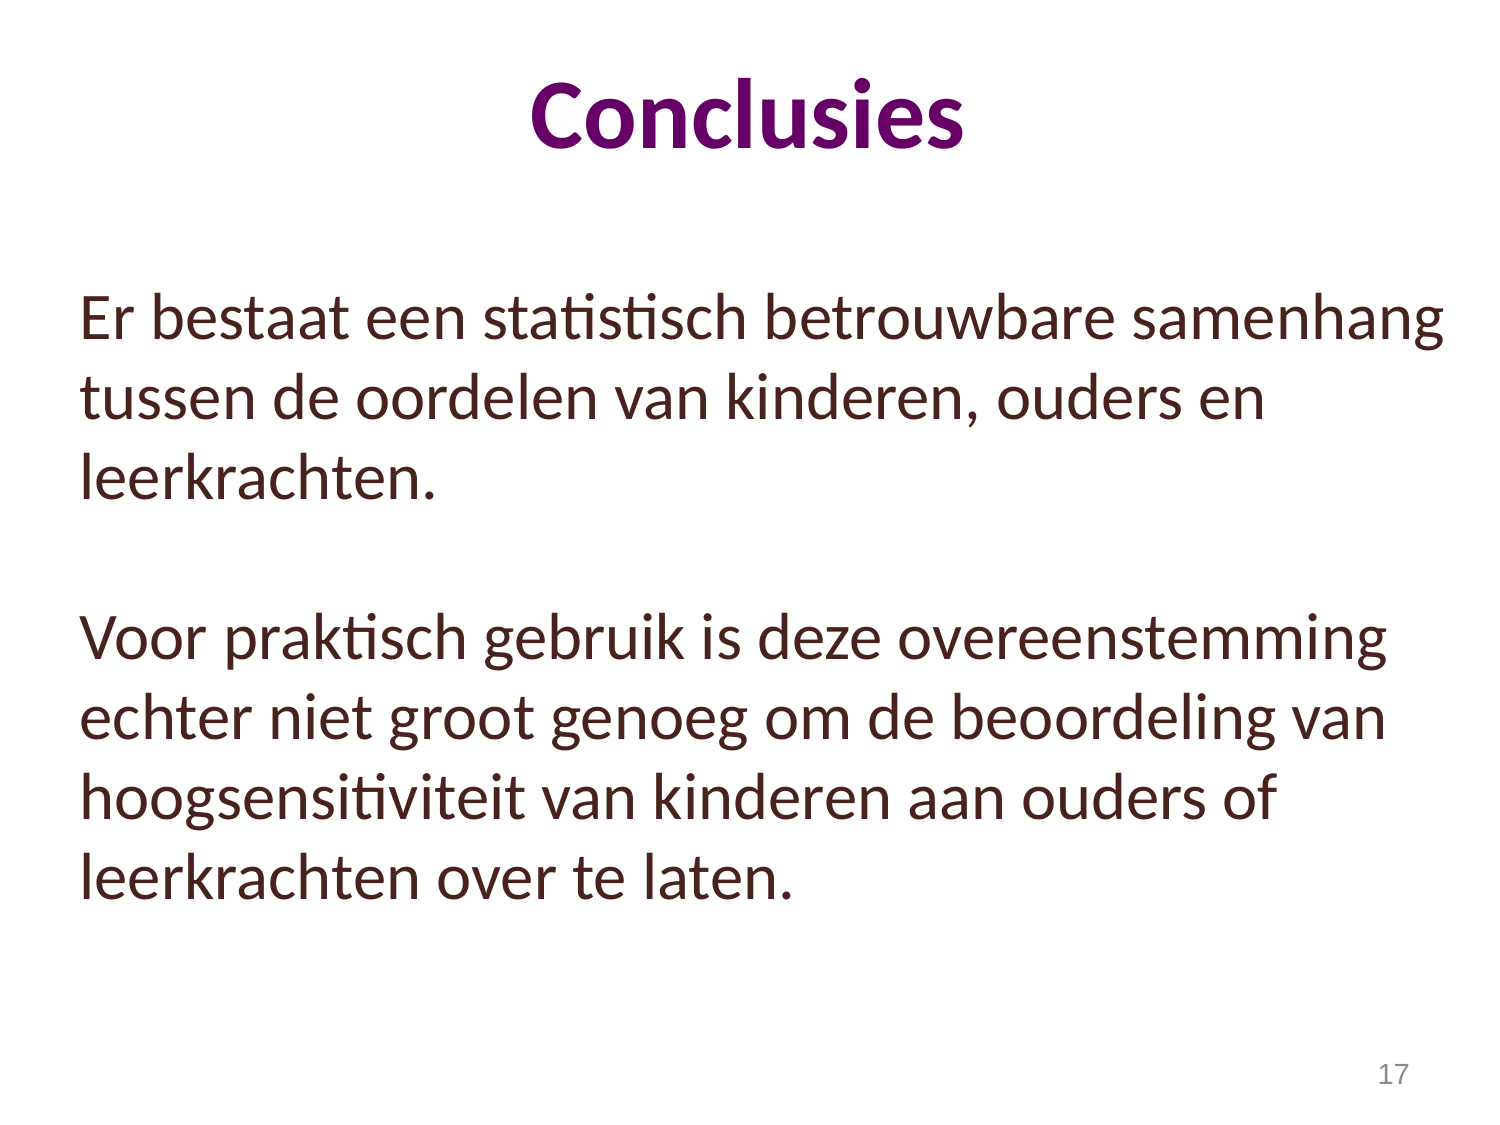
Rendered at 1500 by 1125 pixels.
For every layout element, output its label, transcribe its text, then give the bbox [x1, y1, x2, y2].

slide_number 17 [1074, 1042, 1425, 1103]
title Conclusies [79, 41, 1418, 175]
text_box Er bestaat een statistisch betrouwbare samenhang tussen de oordelen van kinderen, ouders en leerkrachten. Voor praktisch gebruik is deze overeenstemming echter niet groot genoeg om de beoordeling van hoogsensitiviteit van kinderen aan ouders of leerkrachten over te laten. [79, 218, 1455, 968]
